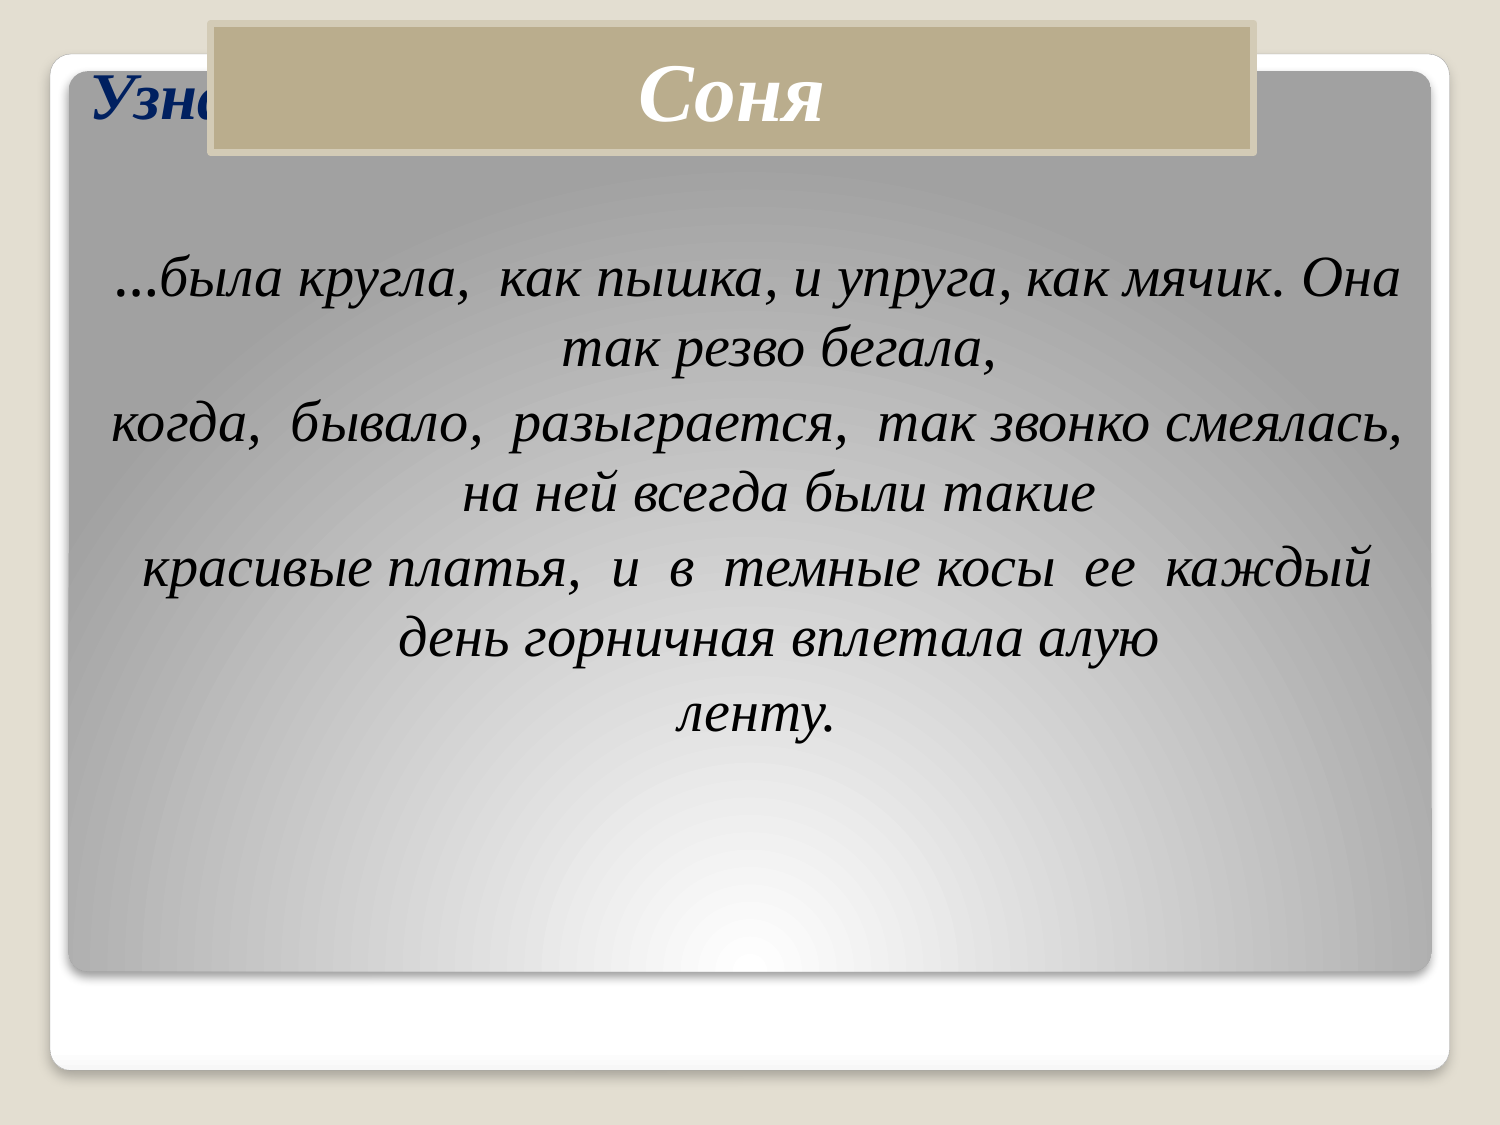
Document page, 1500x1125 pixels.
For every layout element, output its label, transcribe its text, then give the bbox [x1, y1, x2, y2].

text_box Соня [207, 20, 1257, 156]
title Узнай героя [1257, 45, 1425, 141]
list …была кругла, как пышка, и упруга, как мячик. Она так резво бегала, когда, бывало, разыграется, так звонко смеялась, на ней всегда были такие красивые платья, и в темные косы ее каждый день горничная вплетала алую ленту. [75, 222, 1425, 1005]
title Узнай героя [75, 45, 207, 141]
